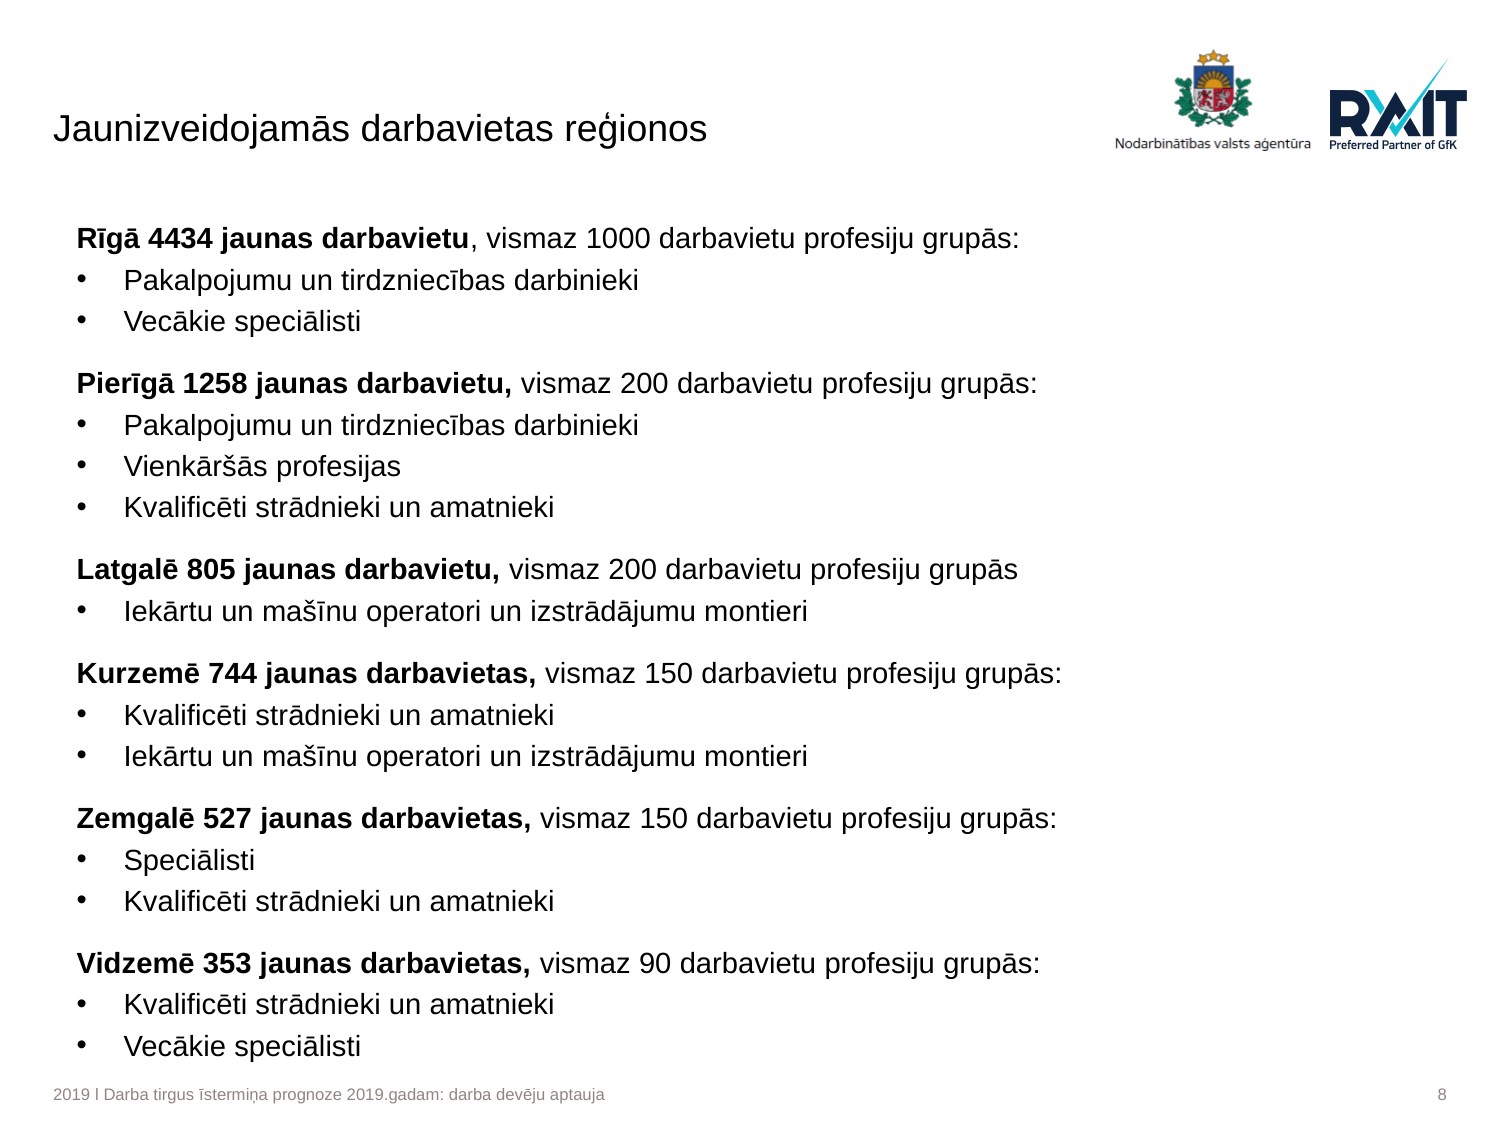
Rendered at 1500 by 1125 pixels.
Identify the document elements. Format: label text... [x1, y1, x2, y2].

text_box Rīgā 4434 jaunas darbavietu, vismaz 1000 darbavietu profesiju grupās: Pakalpojumu un tirdzniecības darbinieki Vecākie speciālisti Pierīgā 1258 jaunas darbavietu, vismaz 200 darbavietu profesiju grupās: Pakalpojumu un tirdzniecības darbinieki Vienkāršās profesijas Kvalificēti strādnieki un amatnieki Latgalē 805 jaunas darbavietu, vismaz 200 darbavietu profesiju grupās Iekārtu un mašīnu operatori un izstrādājumu montieri Kurzemē 744 jaunas darbavietas, vismaz 150 darbavietu profesiju grupās: Kvalificēti strādnieki un amatnieki Iekārtu un mašīnu operatori un izstrādājumu montieri Zemgalē 527 jaunas darbavietas, vismaz 150 darbavietu profesiju grupās: Speciālisti Kvalificēti strādnieki un amatnieki Vidzemē 353 jaunas darbavietas, vismaz 90 darbavietu profesiju grupās: Kvalificēti strādnieki un amatnieki Vecākie speciālisti [76, 219, 227, 370]
picture [1102, 41, 1471, 156]
title Jaunizveidojamās darbavietas reģionos [53, 42, 1199, 149]
